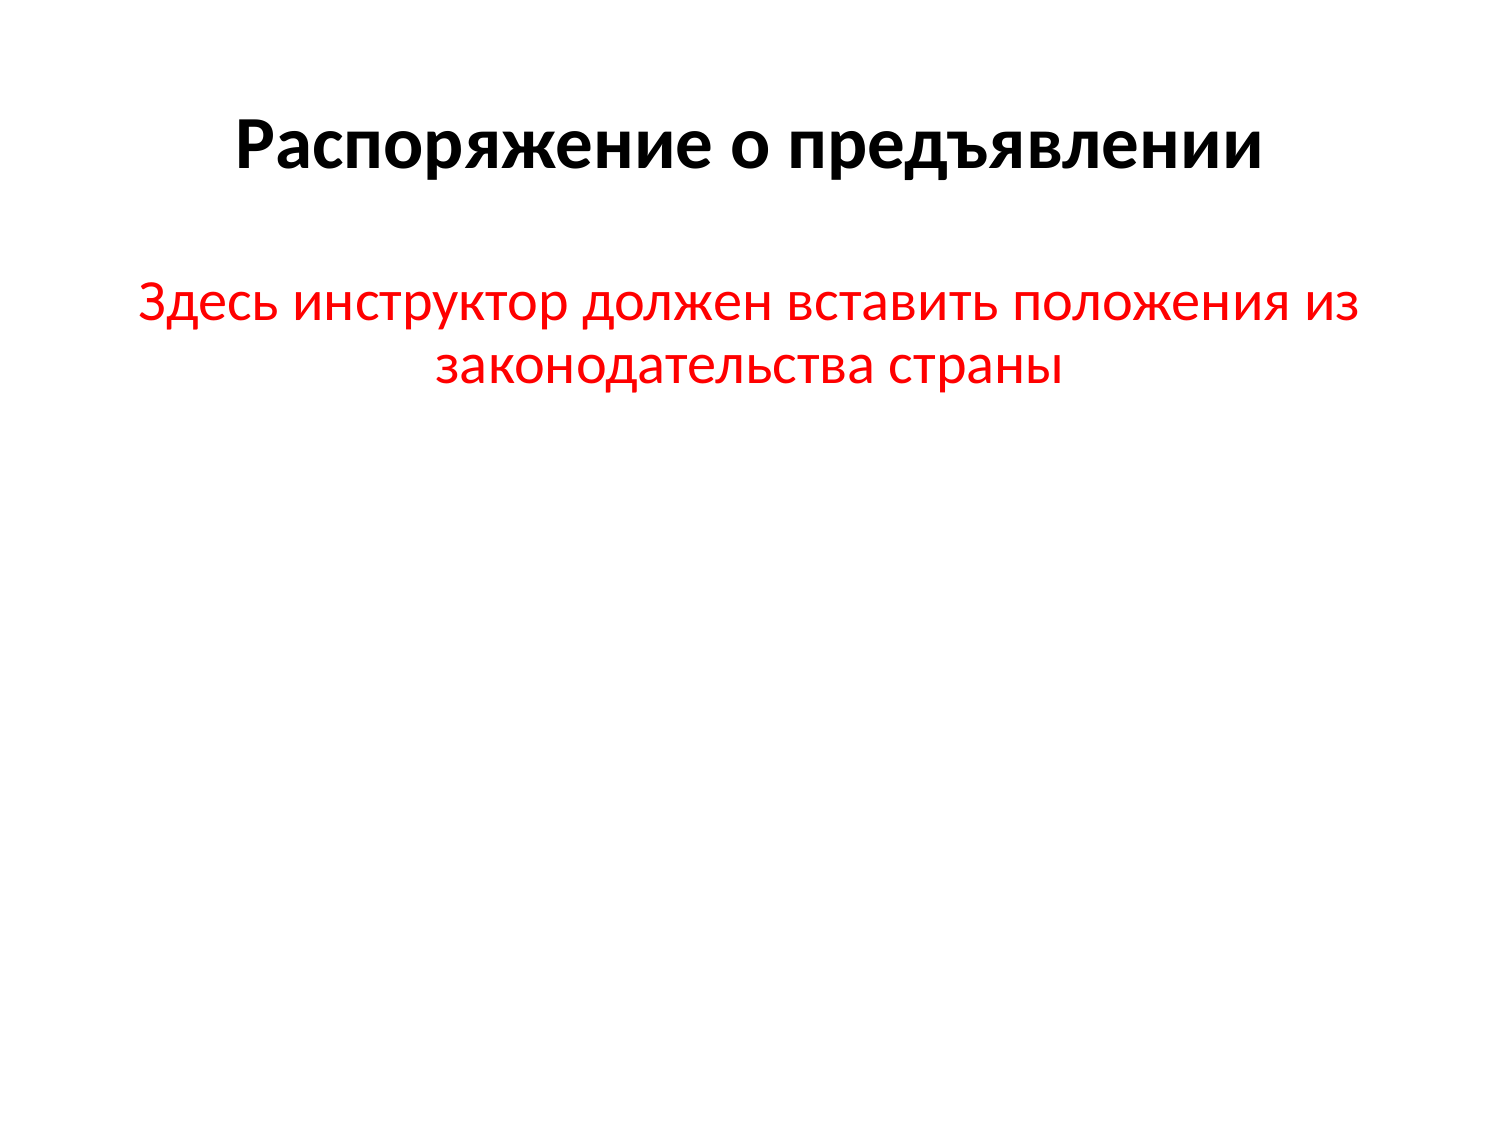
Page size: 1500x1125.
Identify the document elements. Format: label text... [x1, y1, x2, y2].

list Здесь инструктор должен вставить положения из законодательства страны [74, 262, 1426, 1006]
title Распоряжение о предъявлении [74, 44, 1426, 233]
